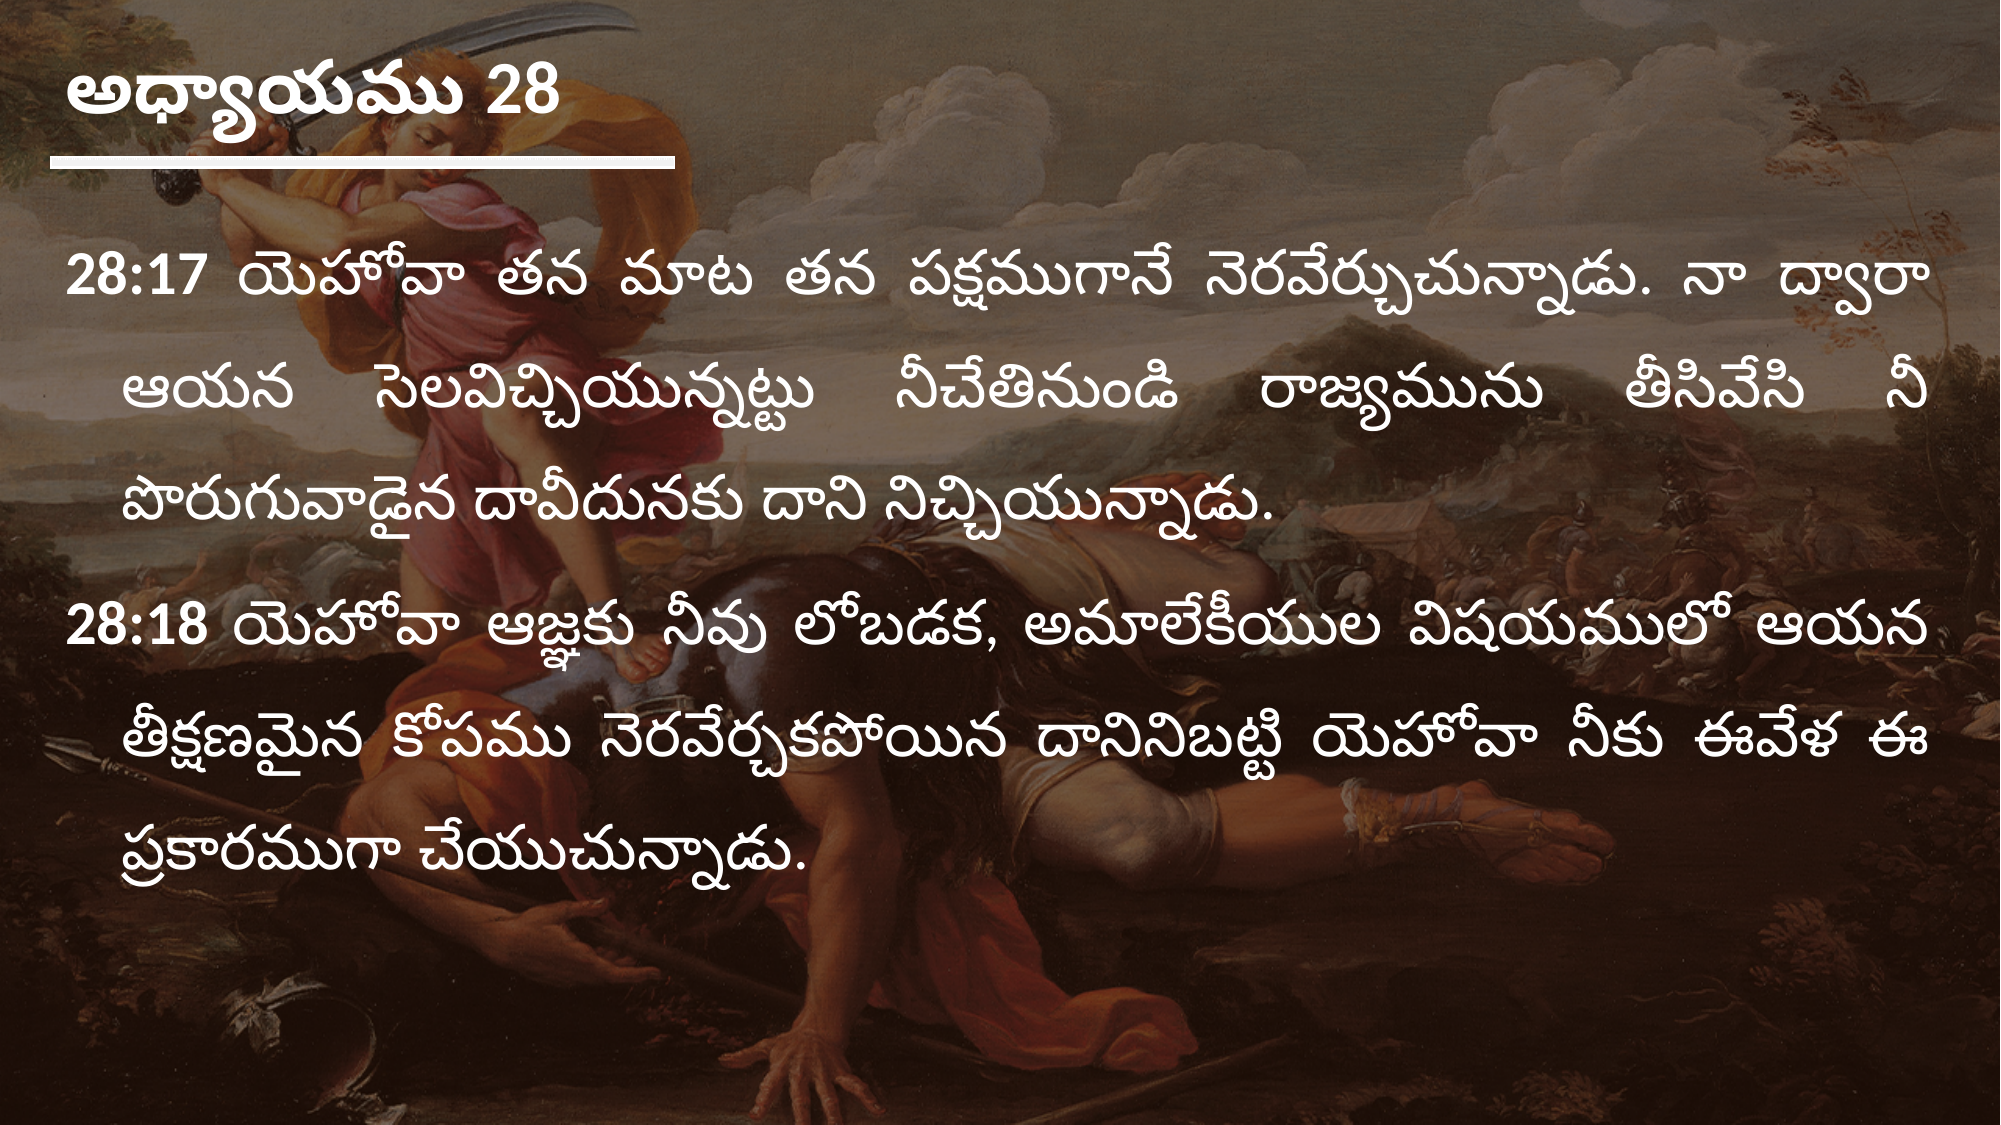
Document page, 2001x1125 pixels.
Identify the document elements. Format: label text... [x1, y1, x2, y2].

title అధ్యాయము 28 [50, 0, 1925, 167]
picture [0, 0, 2000, 1125]
list 28:17 యెహోవా తన మాట తన పక్షముగానే నెరవేర్చుచున్నాడు. నా ద్వారా ఆయన సెలవిచ్చియున్నట్టు నీచేతినుండి రాజ్యమును తీసివేసి నీ పొరుగువాడైన దావీదునకు దాని నిచ్చియున్నాడు. 28:18 యెహోవా ఆజ్ఞకు నీవు లోబడక, అమాలేకీయుల విషయములో ఆయన తీక్షణమైన కోపము నెరవేర్చకపోయిన దానినిబట్టి యెహోవా నీకు ఈవేళ ఈ ప్రకారముగా చేయుచున్నాడు. [50, 187, 1946, 1063]
